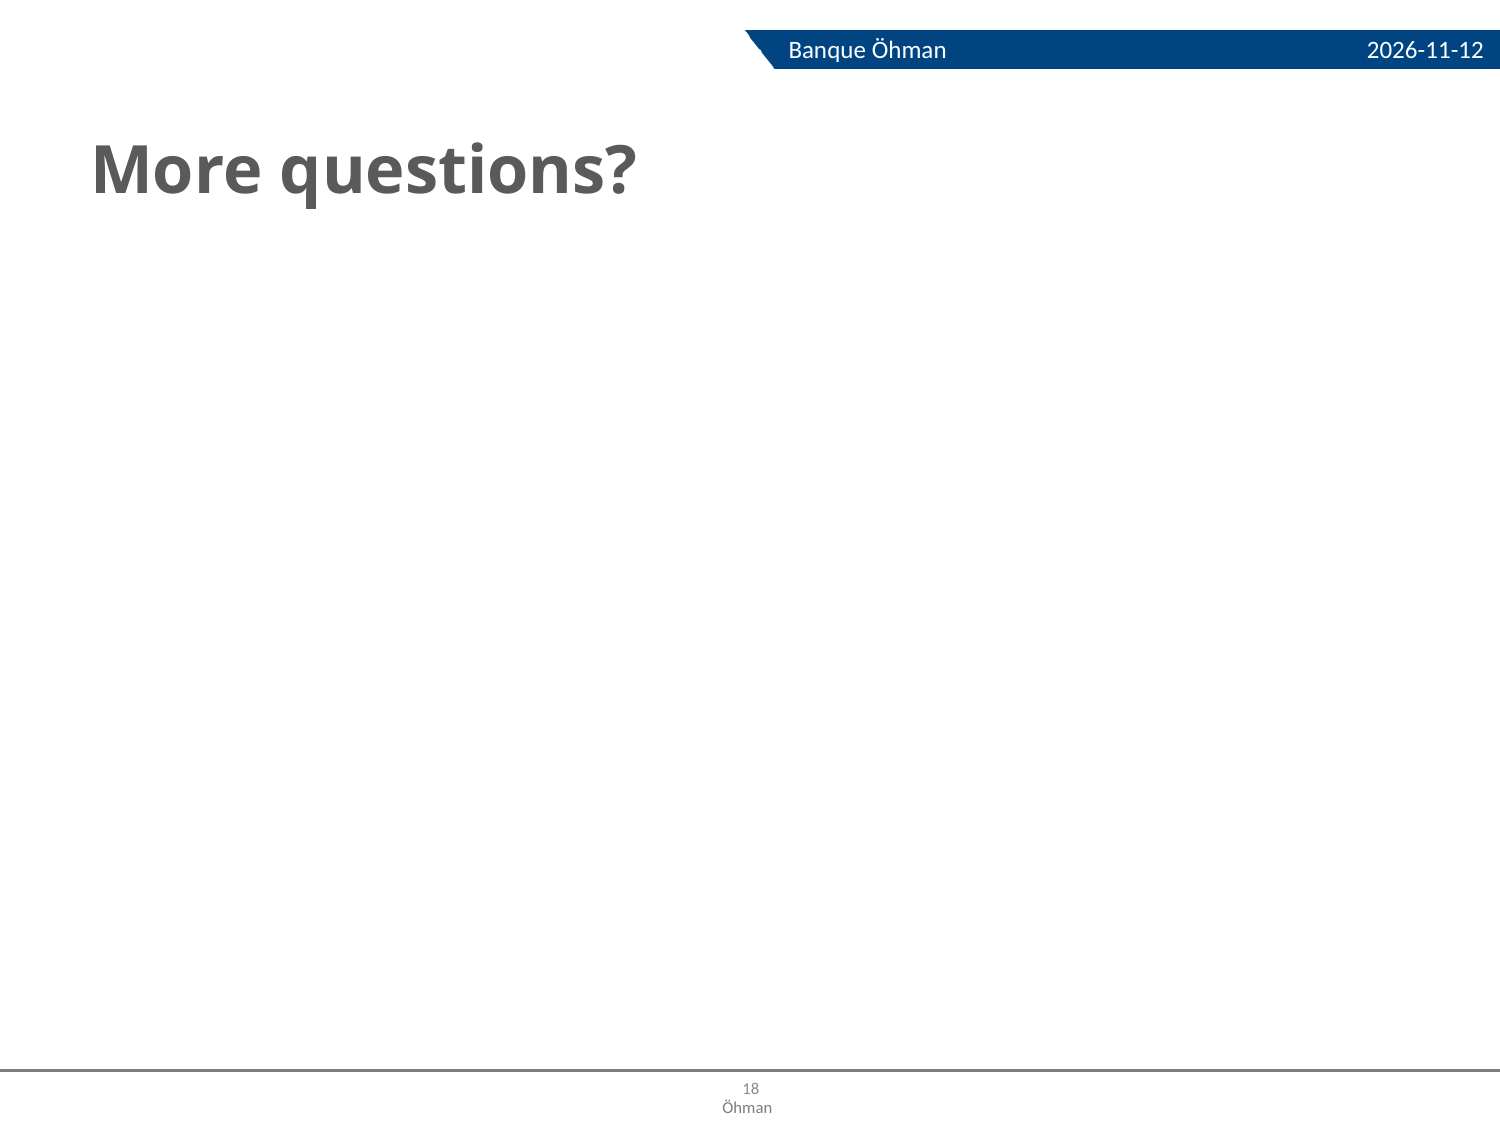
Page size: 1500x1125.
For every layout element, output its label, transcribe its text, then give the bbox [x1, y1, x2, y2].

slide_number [1246, 16, 1500, 81]
footer Banque Öhman [773, 19, 1246, 79]
title More questions? [75, 101, 1425, 233]
picture [738, 30, 773, 69]
